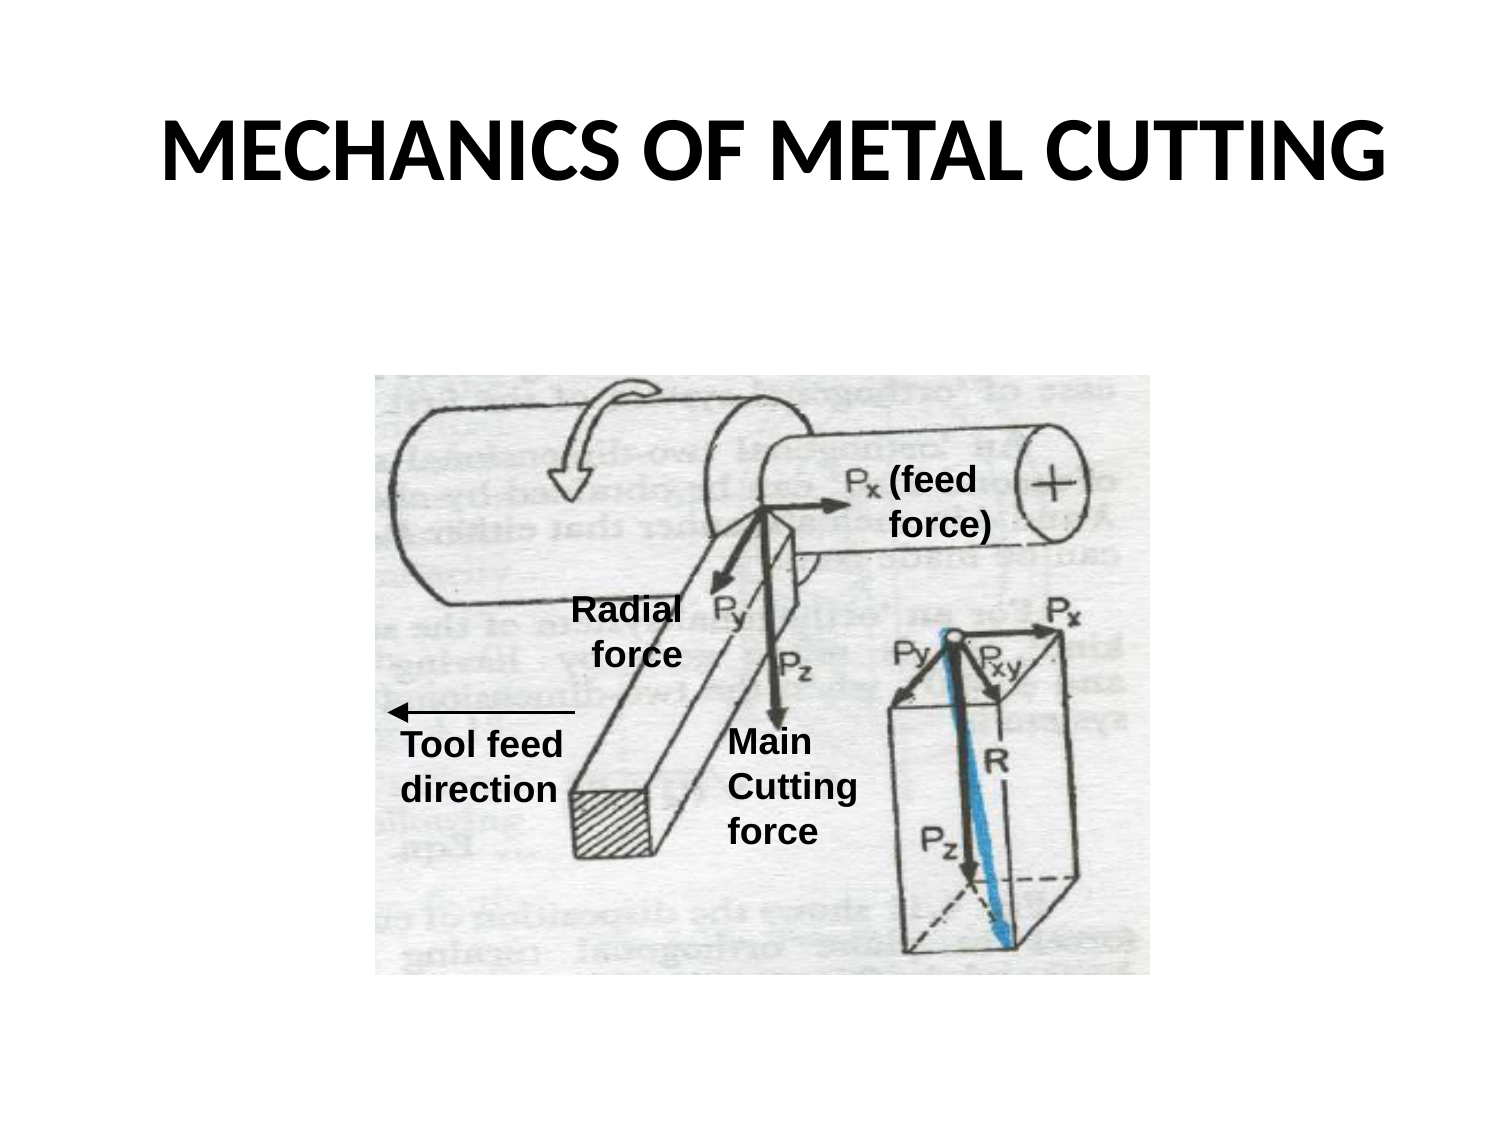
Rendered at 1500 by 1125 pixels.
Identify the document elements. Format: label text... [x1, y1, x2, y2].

title MECHANICS OF METAL CUTTING [137, 0, 1413, 288]
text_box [374, 374, 1151, 976]
